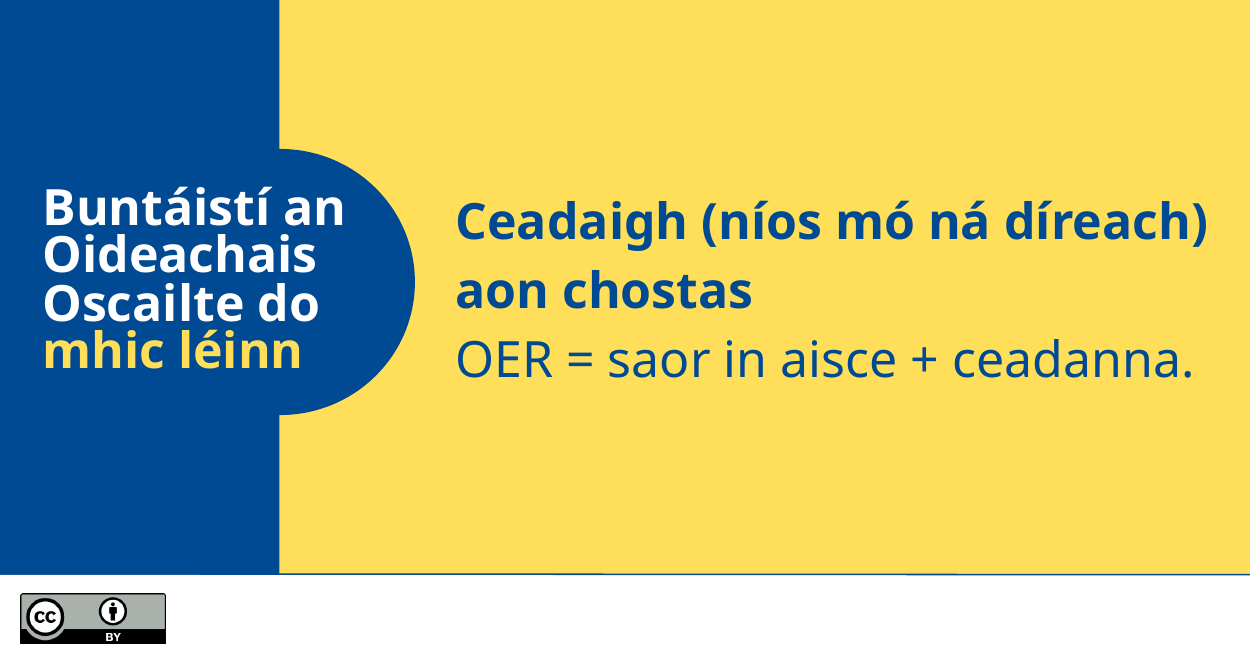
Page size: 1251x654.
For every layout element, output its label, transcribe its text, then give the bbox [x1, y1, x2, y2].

picture [20, 592, 166, 645]
text_box [0, 582, 1250, 654]
text_box Buntáistí an Oideachais Oscailte do mhic léinn [27, 171, 368, 394]
text_box [207, 394, 353, 416]
text_box [0, 0, 280, 573]
text_box Ceadaigh (níos mó ná díreach) aon chostas OER = saor in aisce + ceadanna. [440, 165, 1250, 402]
text_box [206, 148, 355, 171]
text_box [368, 181, 415, 383]
